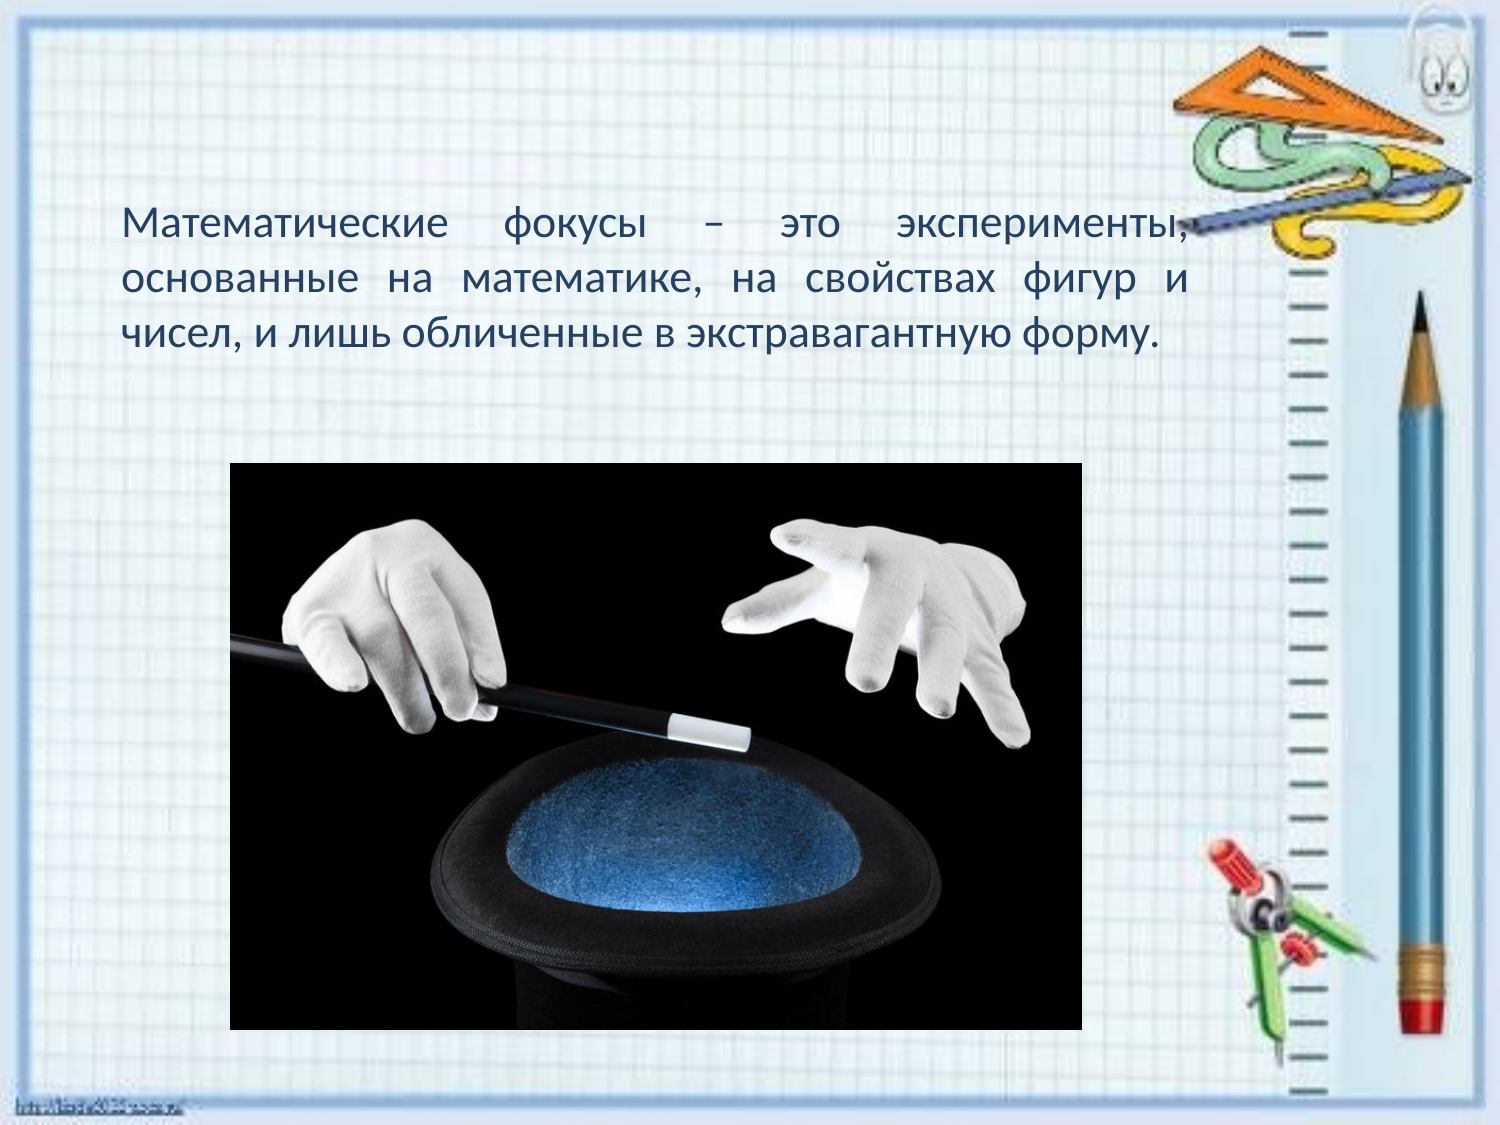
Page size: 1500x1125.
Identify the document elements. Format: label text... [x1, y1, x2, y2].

picture [0, 0, 1500, 1125]
text_box Математические фокусы – это эксперименты, основанные на математике, на свойствах фигур и чисел, и лишь обличенные в экстравагантную форму. [106, 184, 1205, 365]
